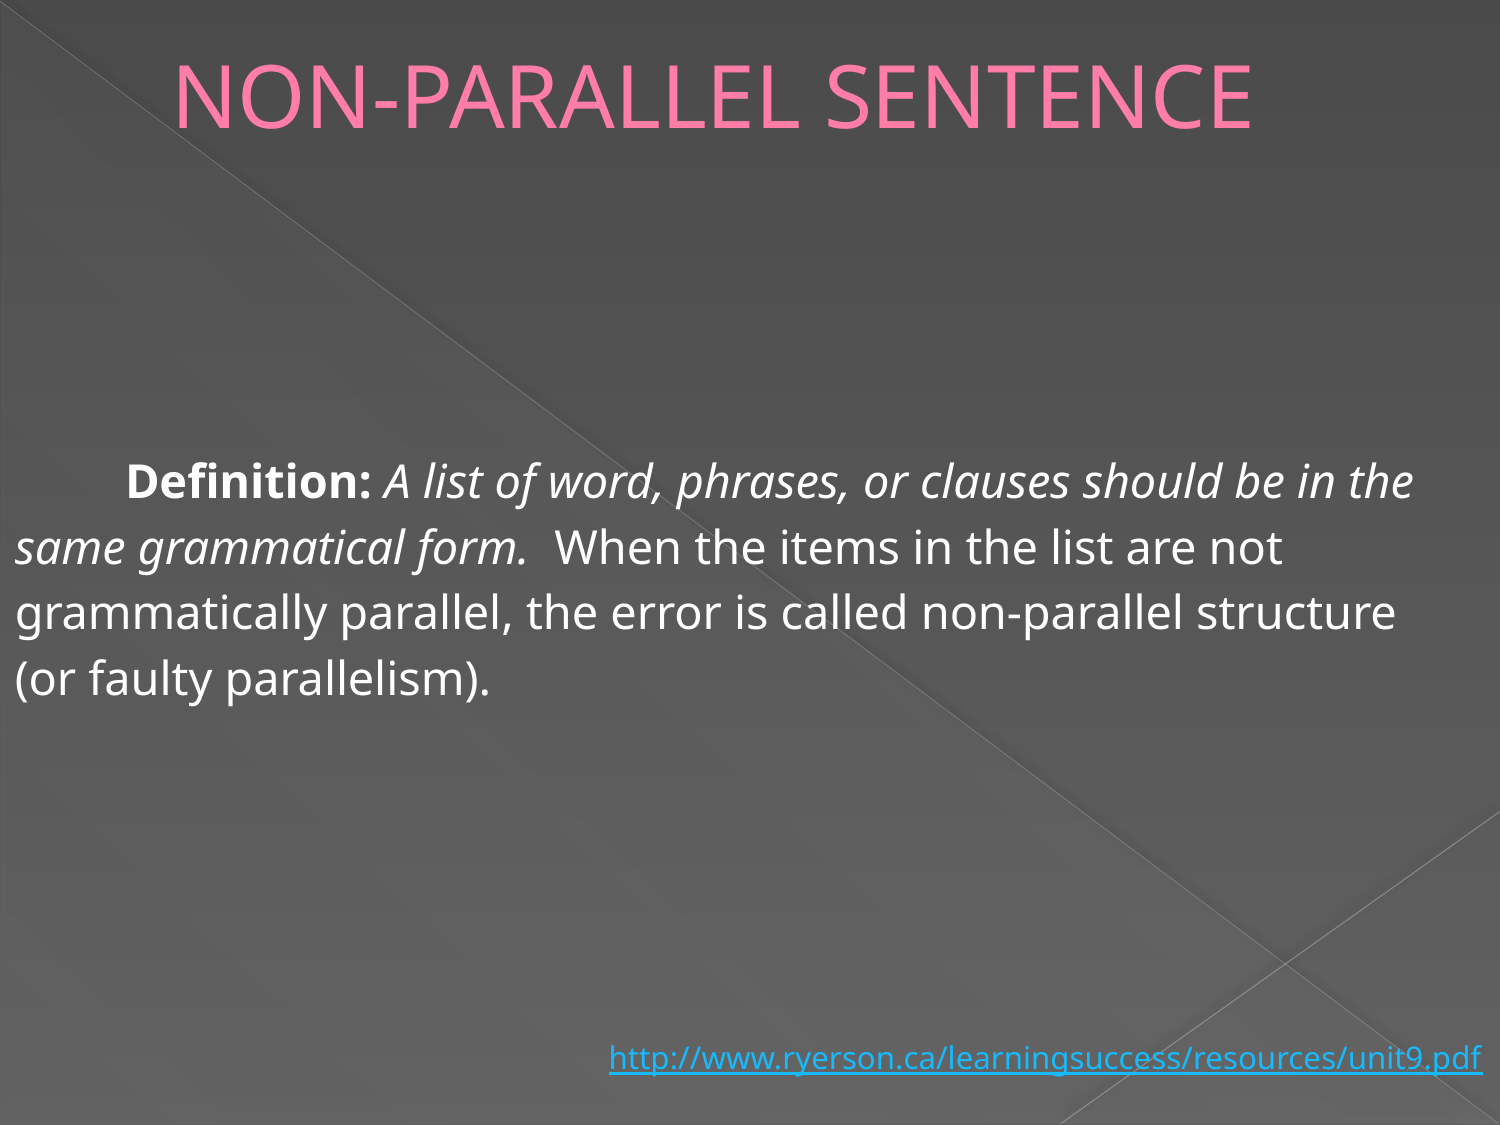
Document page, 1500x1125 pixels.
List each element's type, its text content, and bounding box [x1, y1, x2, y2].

list Definition: A list of word, phrases, or clauses should be in the same grammatical form. When the items in the list are not grammatically parallel, the error is called non-parallel structure (or faulty parallelism). http://www.ryerson.ca/learningsuccess/resources/unit9.pdf [0, 444, 1500, 1125]
title NON-PARALLEL SENTENCE [76, 0, 1427, 188]
